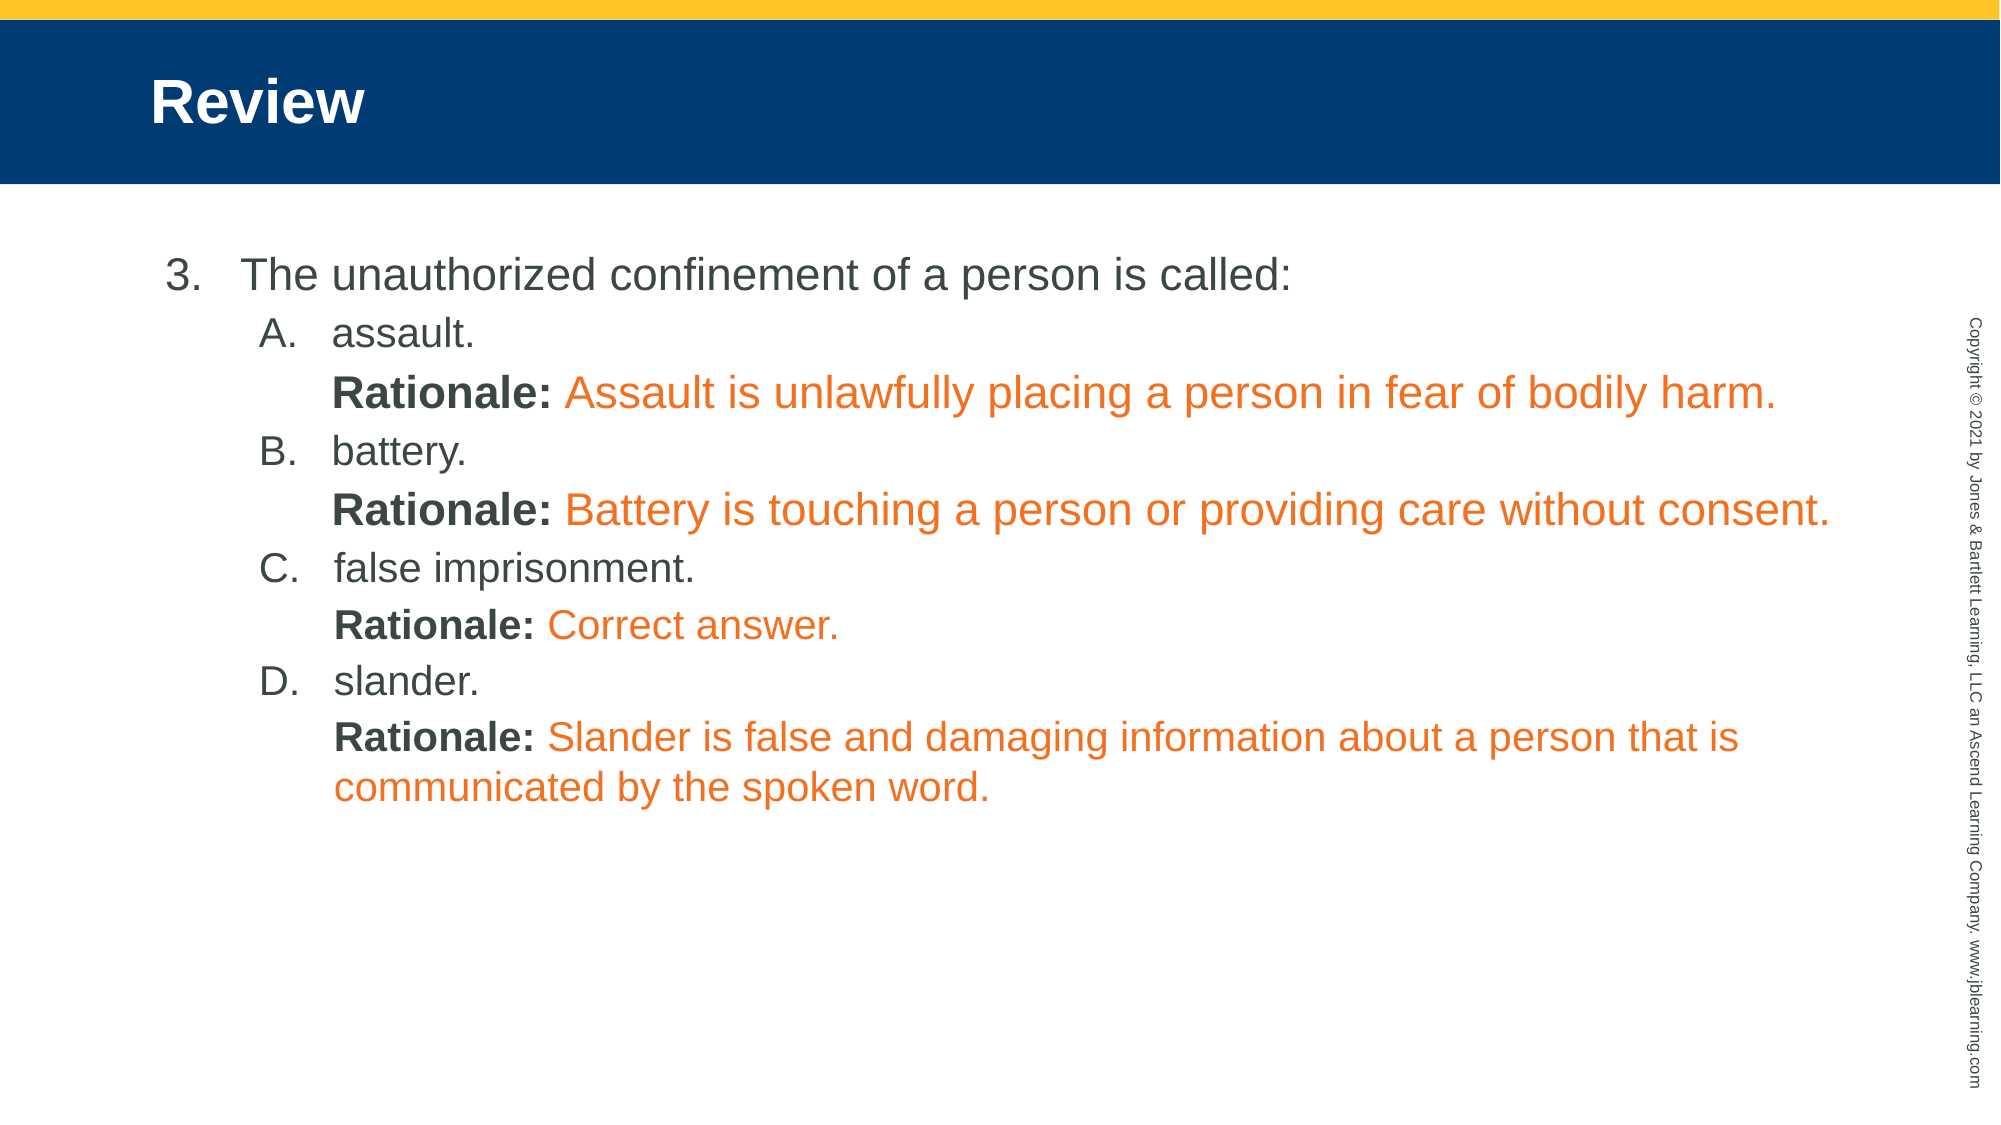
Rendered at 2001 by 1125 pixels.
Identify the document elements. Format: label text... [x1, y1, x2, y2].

title Review [0, 19, 2000, 185]
list The unauthorized confinement of a person is called: assault. Rationale: Assault is unlawfully placing a person in fear of bodily harm. B. battery. Rationale: Battery is touching a person or providing care without consent. false imprisonment. Rationale: Correct answer. slander. Rationale: Slander is false and damaging information about a person that is communicated by the spoken word. [150, 237, 1850, 1025]
